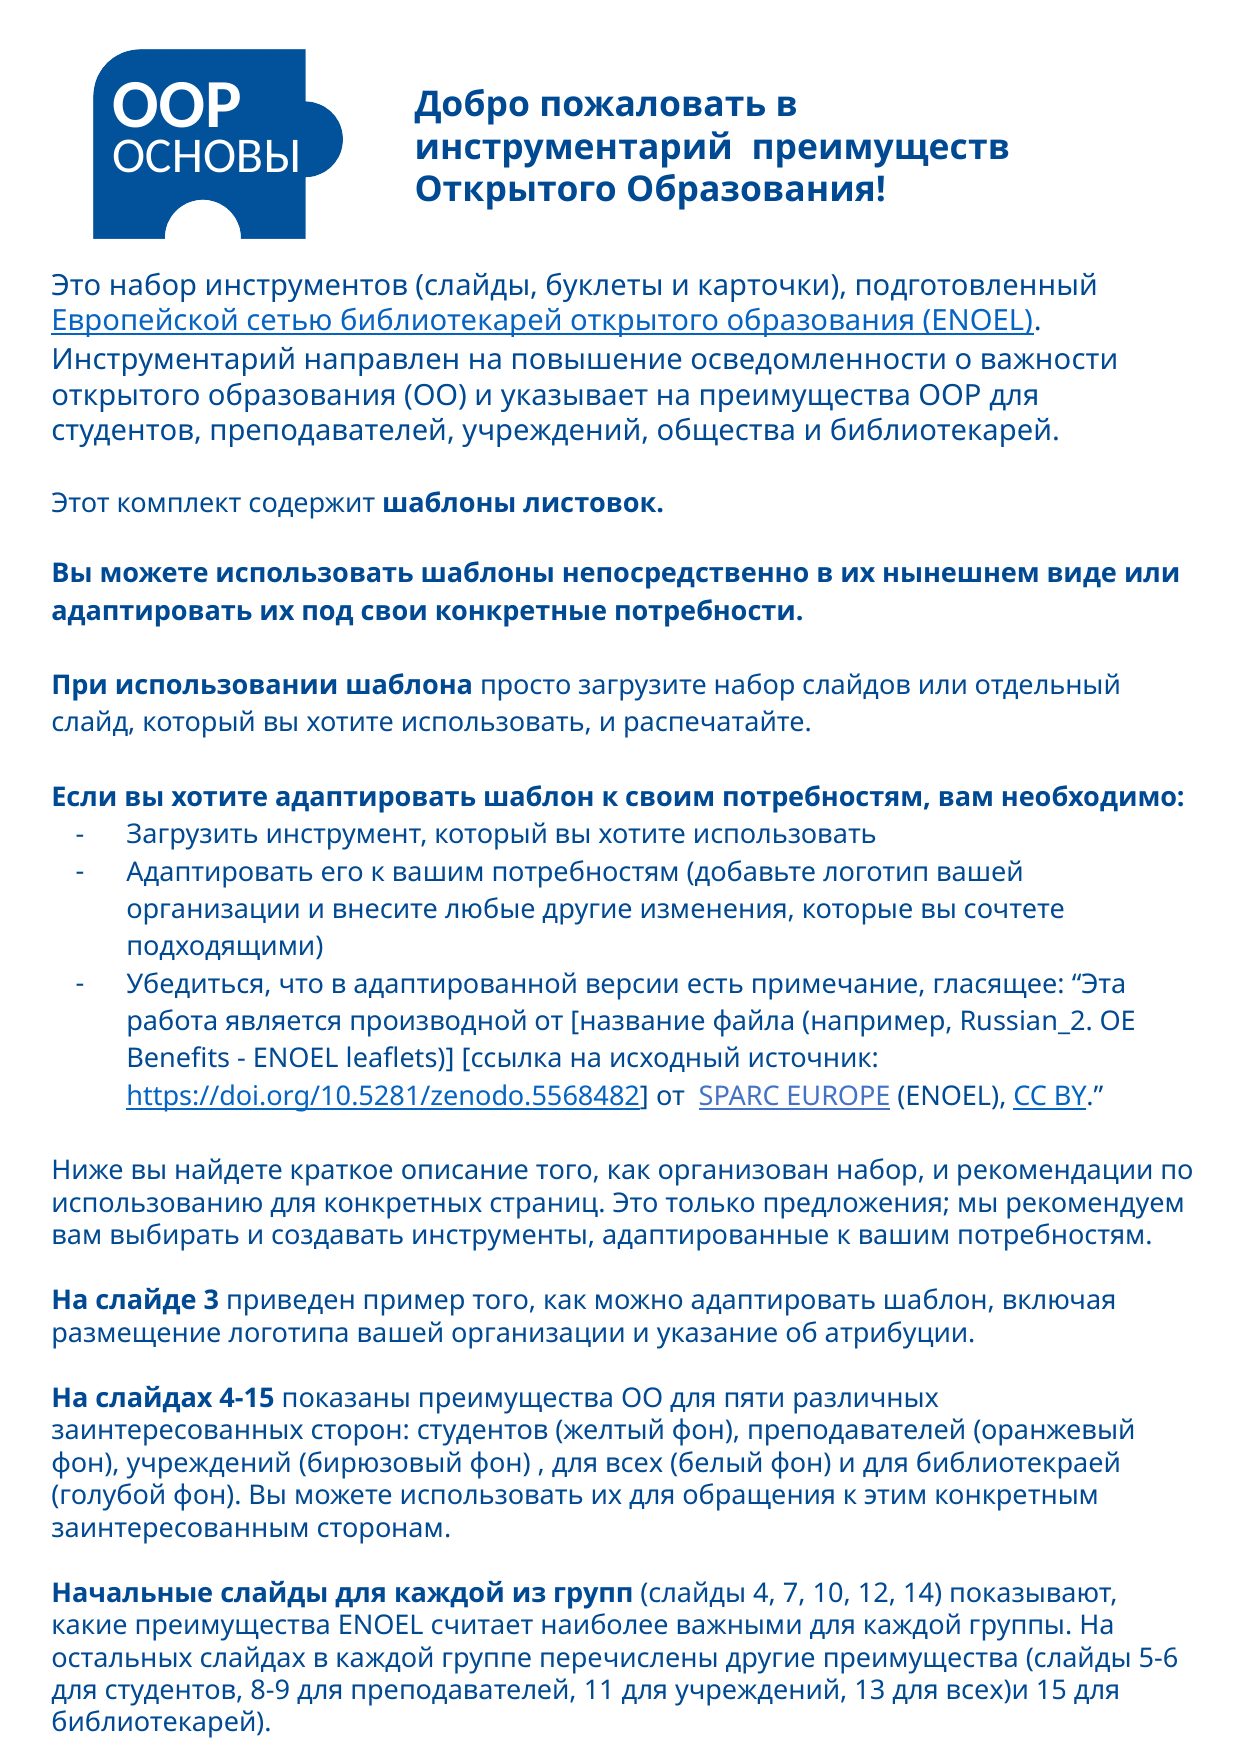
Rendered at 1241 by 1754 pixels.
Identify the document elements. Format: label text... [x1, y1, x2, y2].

text_box Это набор инструментов (слайды, буклеты и карточки), подготовленный Европейской сетью библиотекарей открытого образования (ENOEL). Инструментарий направлен на повышение осведомленности о важности открытого образования (ОО) и указывает на преимущества ООР для студентов, преподавателей, учреждений, общества и библиотекарей. Этот комплект содержит шаблоны листовок. Вы можете использовать шаблоны непосредственно в их нынешнем виде или адаптировать их под свои конкретные потребности. При использовании шаблона просто загрузите набор слайдов или отдельный слайд, который вы хотите использовать, и распечатайте. Если вы хотите адаптировать шаблон к своим потребностям, вам необходимо: Загрузить инструмент, который вы хотите использовать Адаптировать его к вашим потребностям (добавьте логотип вашей организации и внесите любые другие изменения, которые вы сочтете подходящими) Убедиться, что в адаптированной версии есть примечание, гласящее: “Эта работа является производной от [название файла (например, Russian_2. OE Benefits - ENOEL leaflets)] [ссылка на исходный источник: https://doi.org/10.5281/zenodo.5568482] от SPARC EUROPE (ENOEL), CC BY.” Ниже вы найдете краткое описание того, как организован набор, и рекомендации по использованию для конкретных страниц. Это только предложения; мы рекомендуем вам выбирать и создавать инструменты, адаптированные к вашим потребностям. На слайде 3 приведен пример того, как можно адаптировать шаблон, включая размещение логотипа вашей организации и указание об атрибуции. На слайдах 4-15 показаны преимущества ОО для пяти различных заинтересованных сторон: студентов (желтый фон), преподавателей (оранжевый фон), учреждений (бирюзовый фон) , для всех (белый фон) и для библиотекраей (голубой фон). Вы можете использовать их для обращения к этим конкретным заинтересованным сторонам. Начальные слайды для каждой из групп (слайды 4, 7, 10, 12, 14) показывают, какие преимущества ENOEL считает наиболее важными для каждой группы. На остальных слайдах в каждой группе перечислены другие преимущества (слайды 5-6 для студентов, 8-9 для преподавателей, 11 для учреждений, 13 для всех)и 15 для библиотекарей). [36, 251, 1212, 1753]
text_box Добро пожаловать в инструментарий преимуществ Открытого Образования! [399, 66, 1097, 224]
picture [93, 49, 343, 240]
